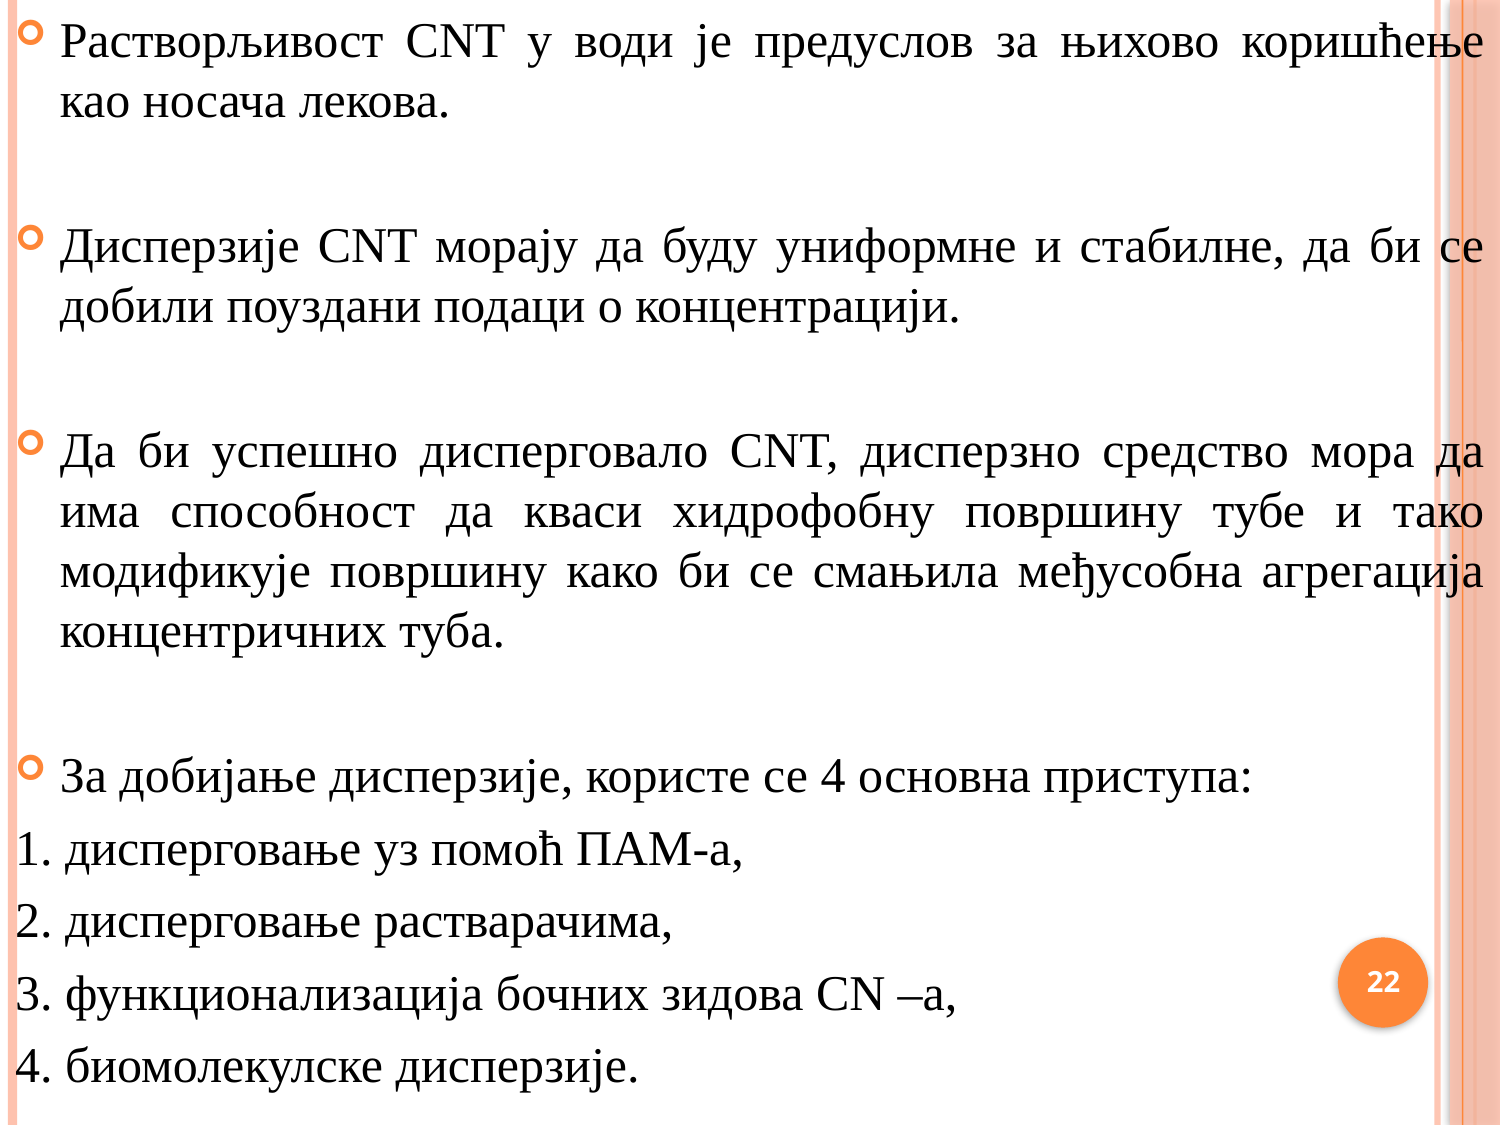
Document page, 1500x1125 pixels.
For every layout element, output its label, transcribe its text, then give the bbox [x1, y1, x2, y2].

list Растворљивост CNT у води је предуслов за њихово коришћење као носача лекова. Дисперзије CNT морају да буду униформне и стабилне, да би се добили поуздани подаци о концентрацији. Да би успешно дисперговало CNT, дисперзно средство мора да има способност да кваси хидрофобну површину тубе и тако модификује површину како би се смањила међусобна агрегација концентричних туба. За добијање дисперзије, користе се 4 основна приступа: 1. дисперговање уз помоћ ПАМ-а, 2. дисперговање растварачима, 3. функционализација бочних зидова CN –а, 4. биомолекулске дисперзије. [0, 0, 1500, 1125]
